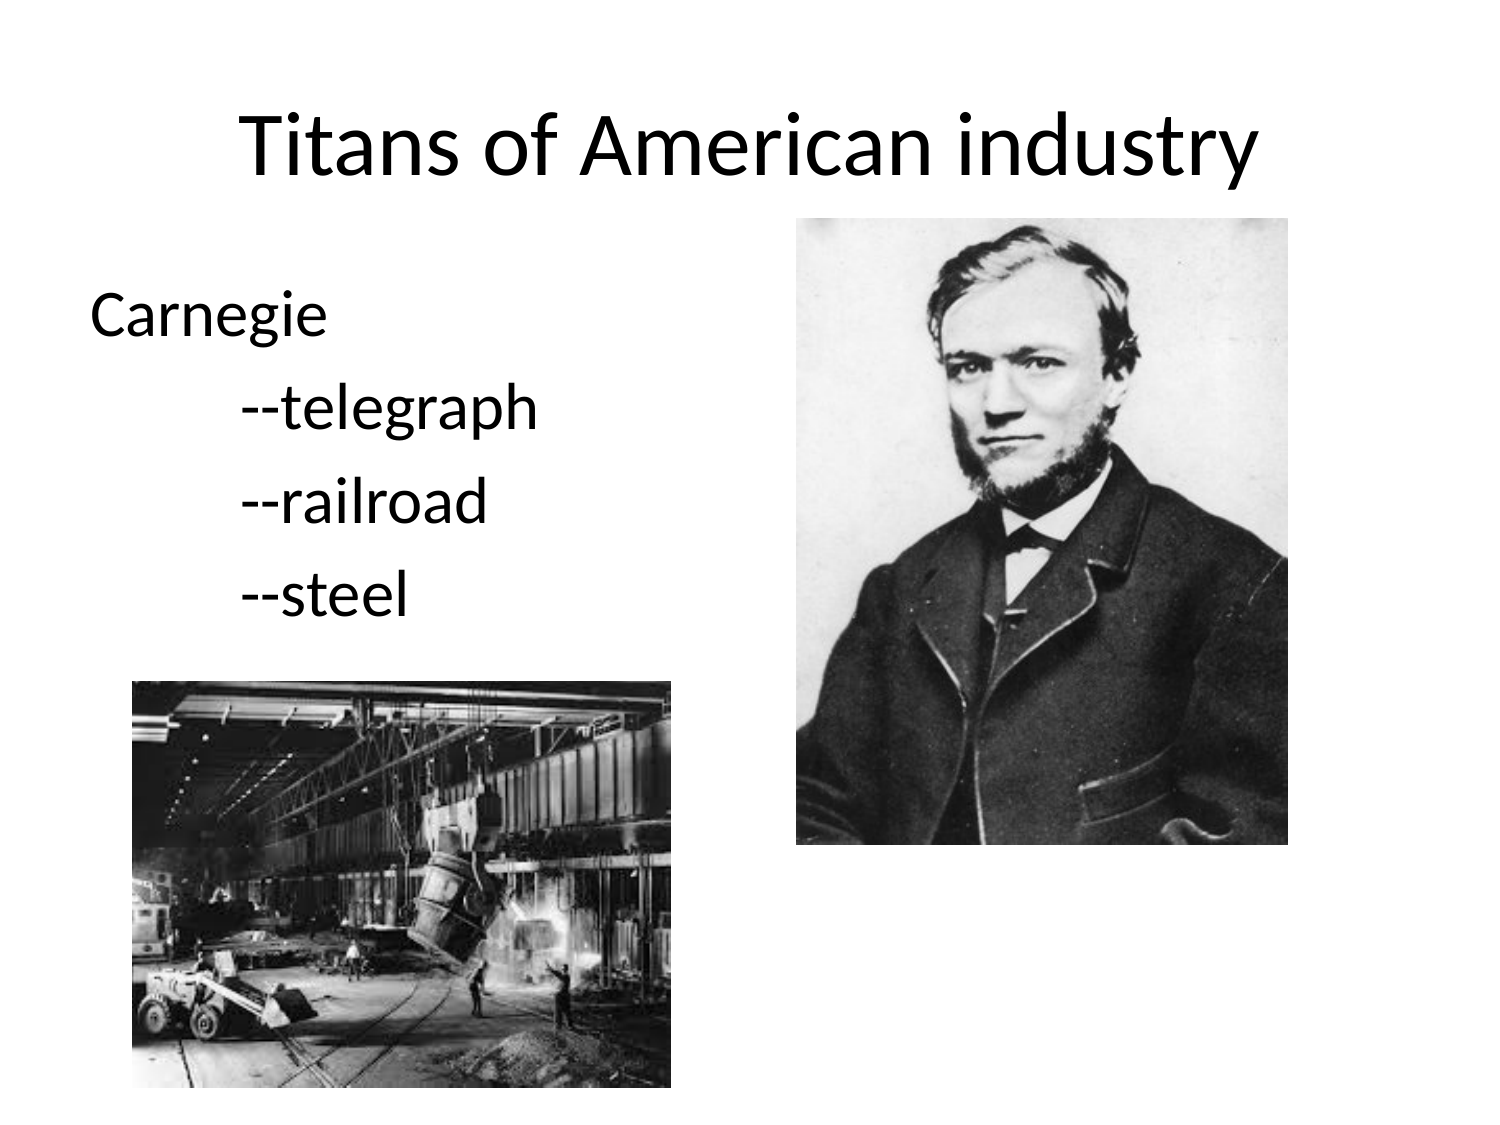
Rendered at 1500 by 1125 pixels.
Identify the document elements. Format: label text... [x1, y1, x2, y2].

picture [132, 681, 671, 1089]
title Titans of American industry [75, 45, 1425, 233]
list Carnegie --telegraph --railroad --steel [75, 262, 1425, 1005]
picture [795, 218, 1288, 845]
